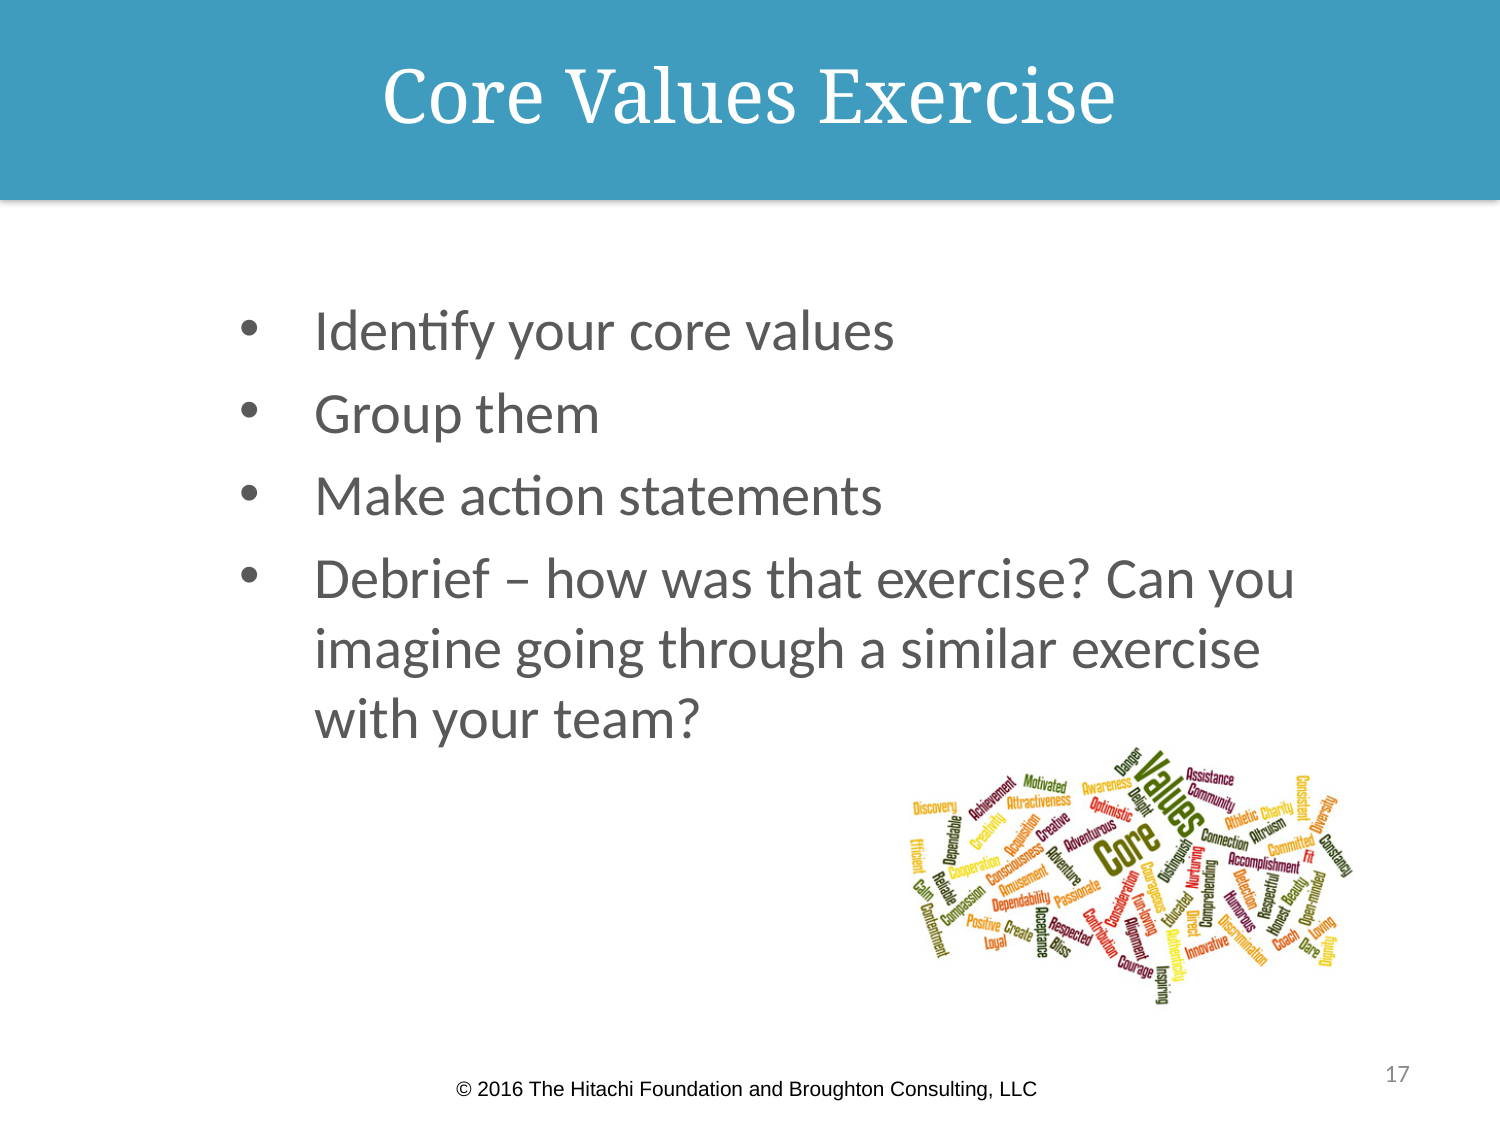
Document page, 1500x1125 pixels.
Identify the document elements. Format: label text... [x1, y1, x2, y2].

picture [899, 722, 1363, 1020]
text_box Identify your core values Group them Make action statements Debrief – how was that exercise? Can you imagine going through a similar exercise with your team? [149, 285, 1363, 758]
title Core Values Exercise [112, 24, 1388, 163]
slide_number 17 [1074, 1042, 1425, 1103]
footer © 2016 The Hitachi Foundation and Broughton Consulting, LLC [399, 1067, 1100, 1100]
